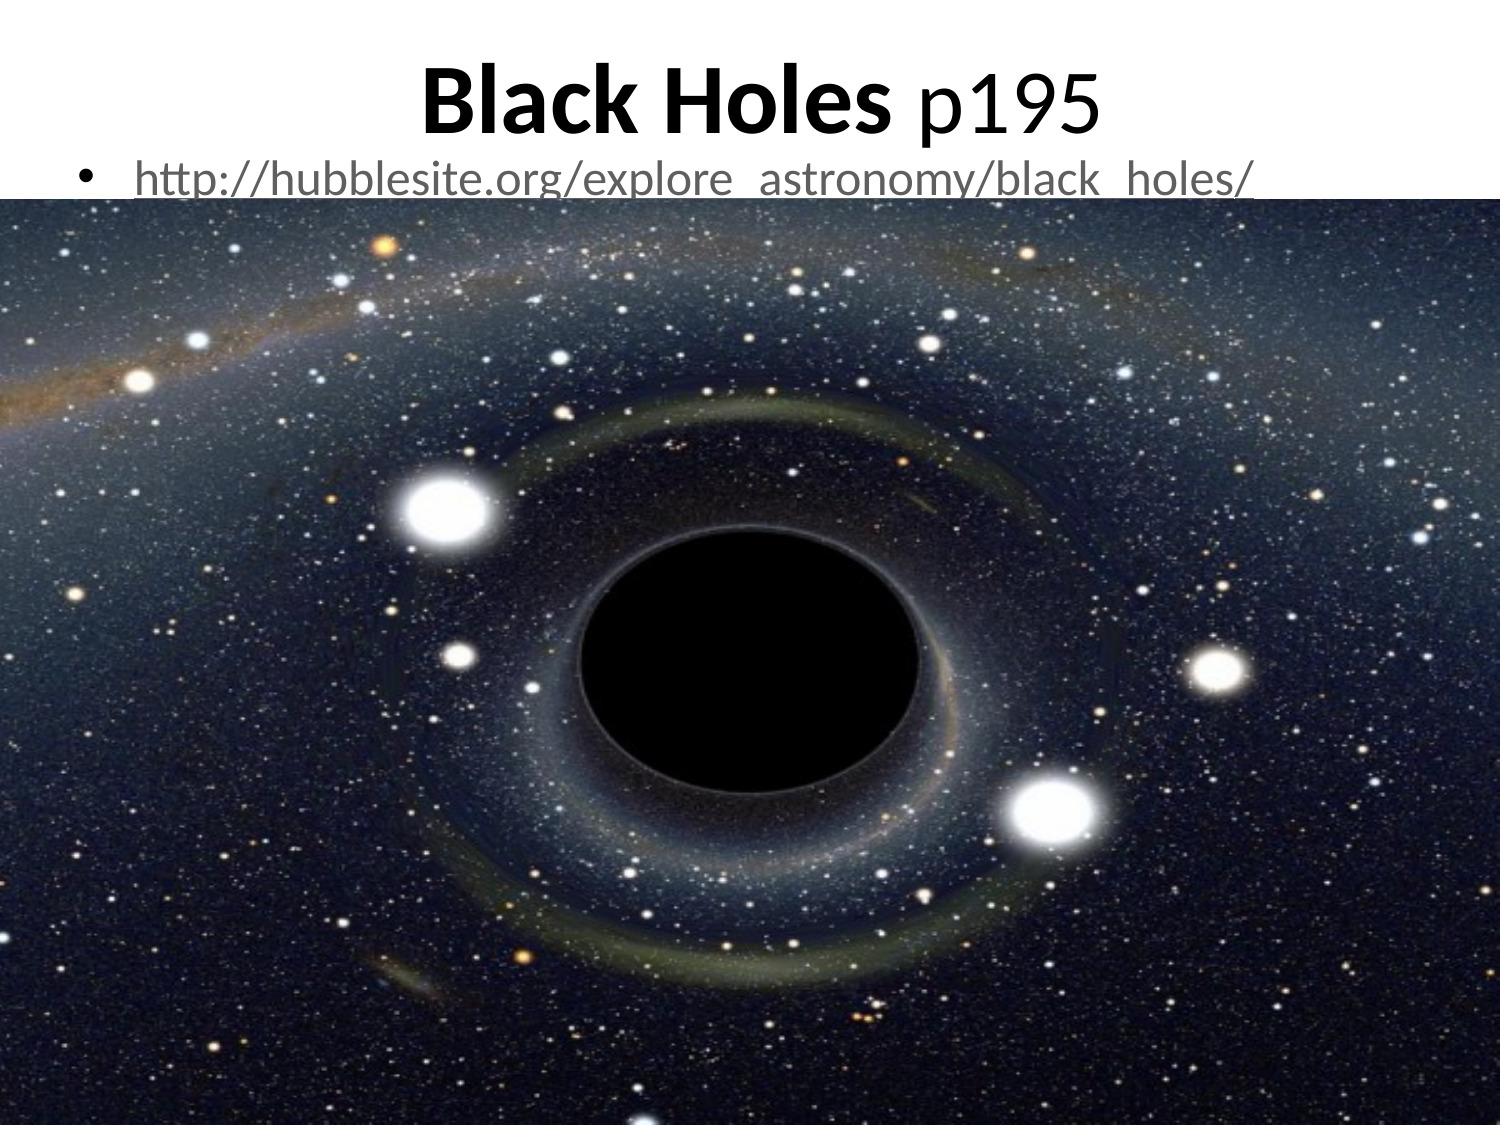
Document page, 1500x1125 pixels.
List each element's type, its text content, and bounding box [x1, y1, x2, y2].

picture [0, 199, 1500, 1125]
title Black Holes p195 [62, 0, 1463, 188]
list http://hubblesite.org/explore_astronomy/black_holes/ [62, 137, 1438, 198]
